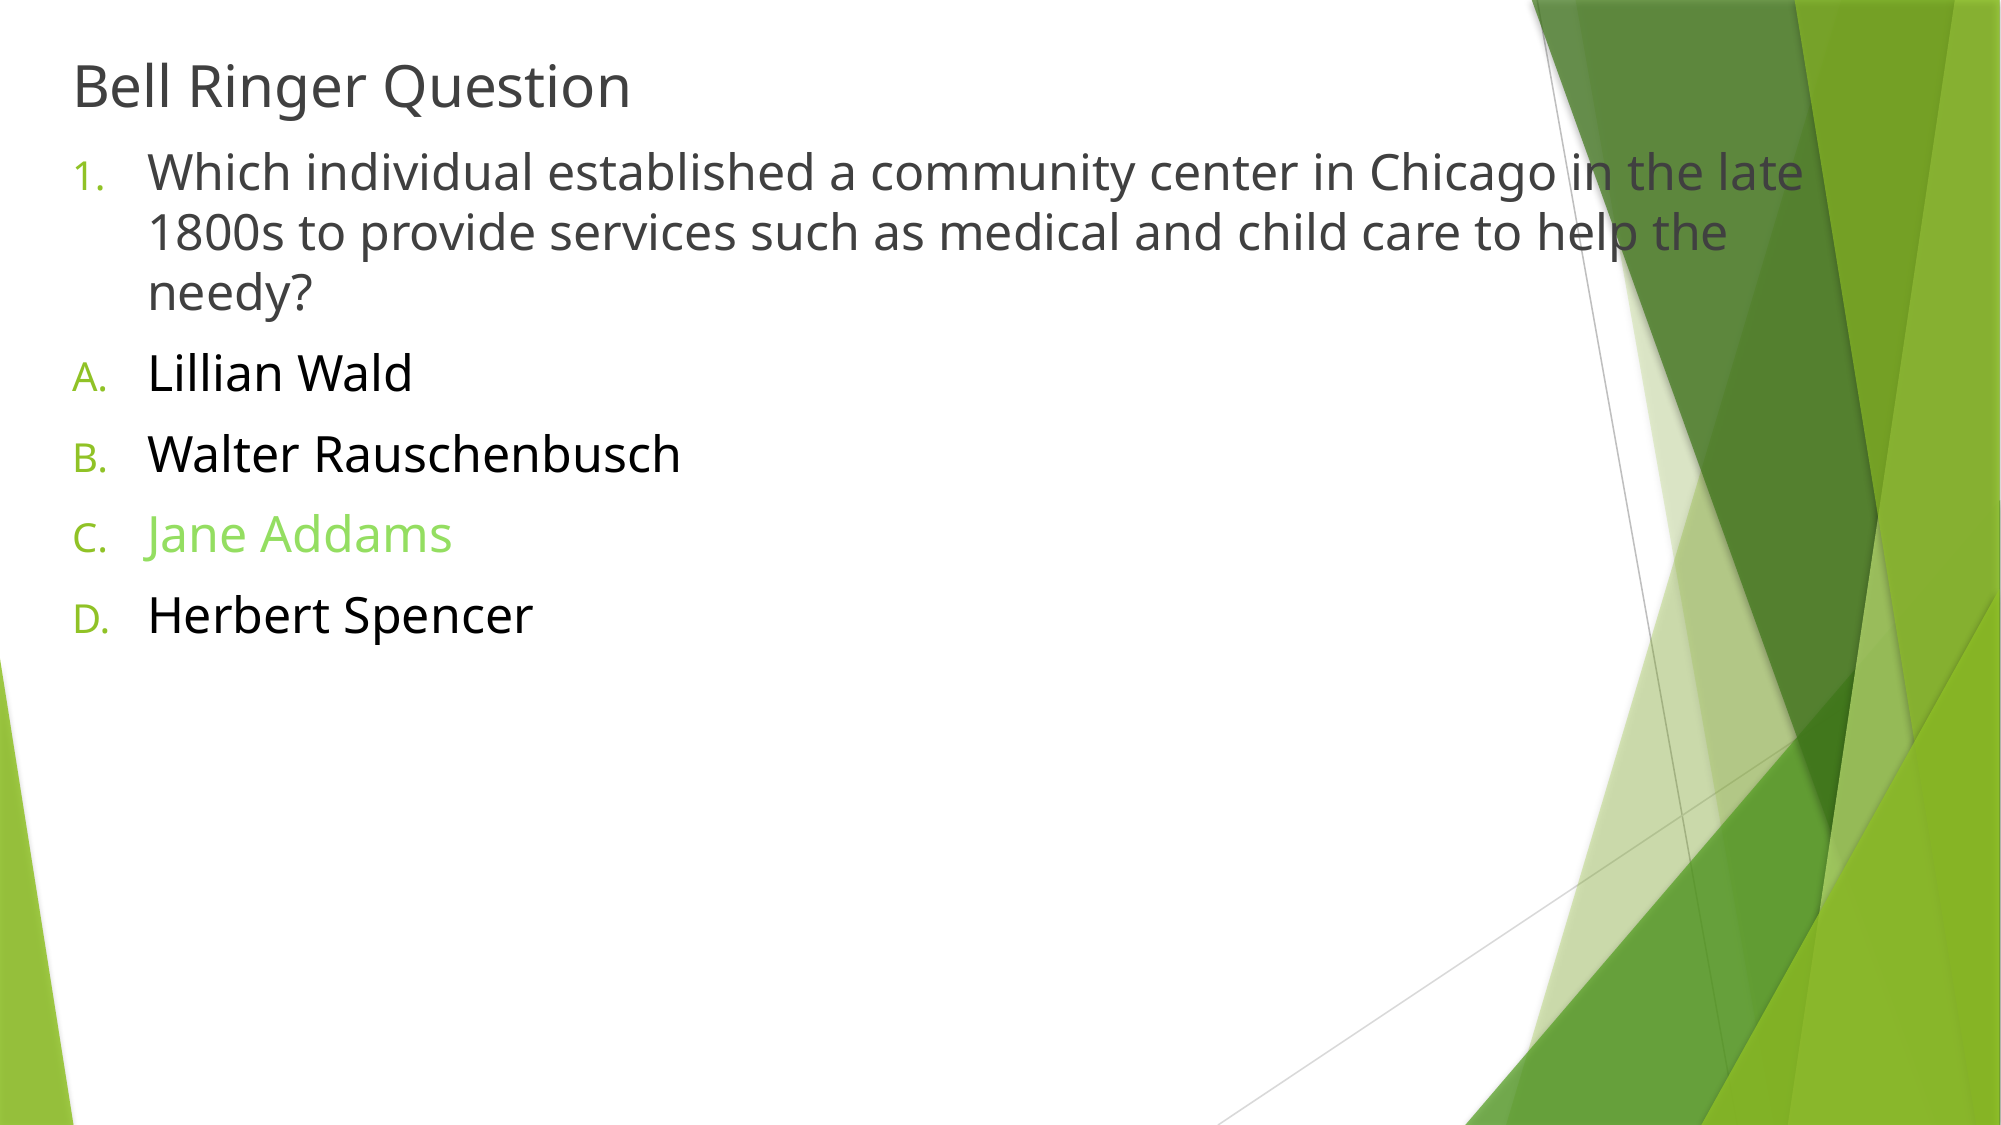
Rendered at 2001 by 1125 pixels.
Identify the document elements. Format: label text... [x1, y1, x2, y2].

list Bell Ringer Question Which individual established a community center in Chicago in the late 1800s to provide services such as medical and child care to help the needy? Lillian Wald Walter Rauschenbusch Jane Addams Herbert Spencer [57, 42, 1866, 962]
